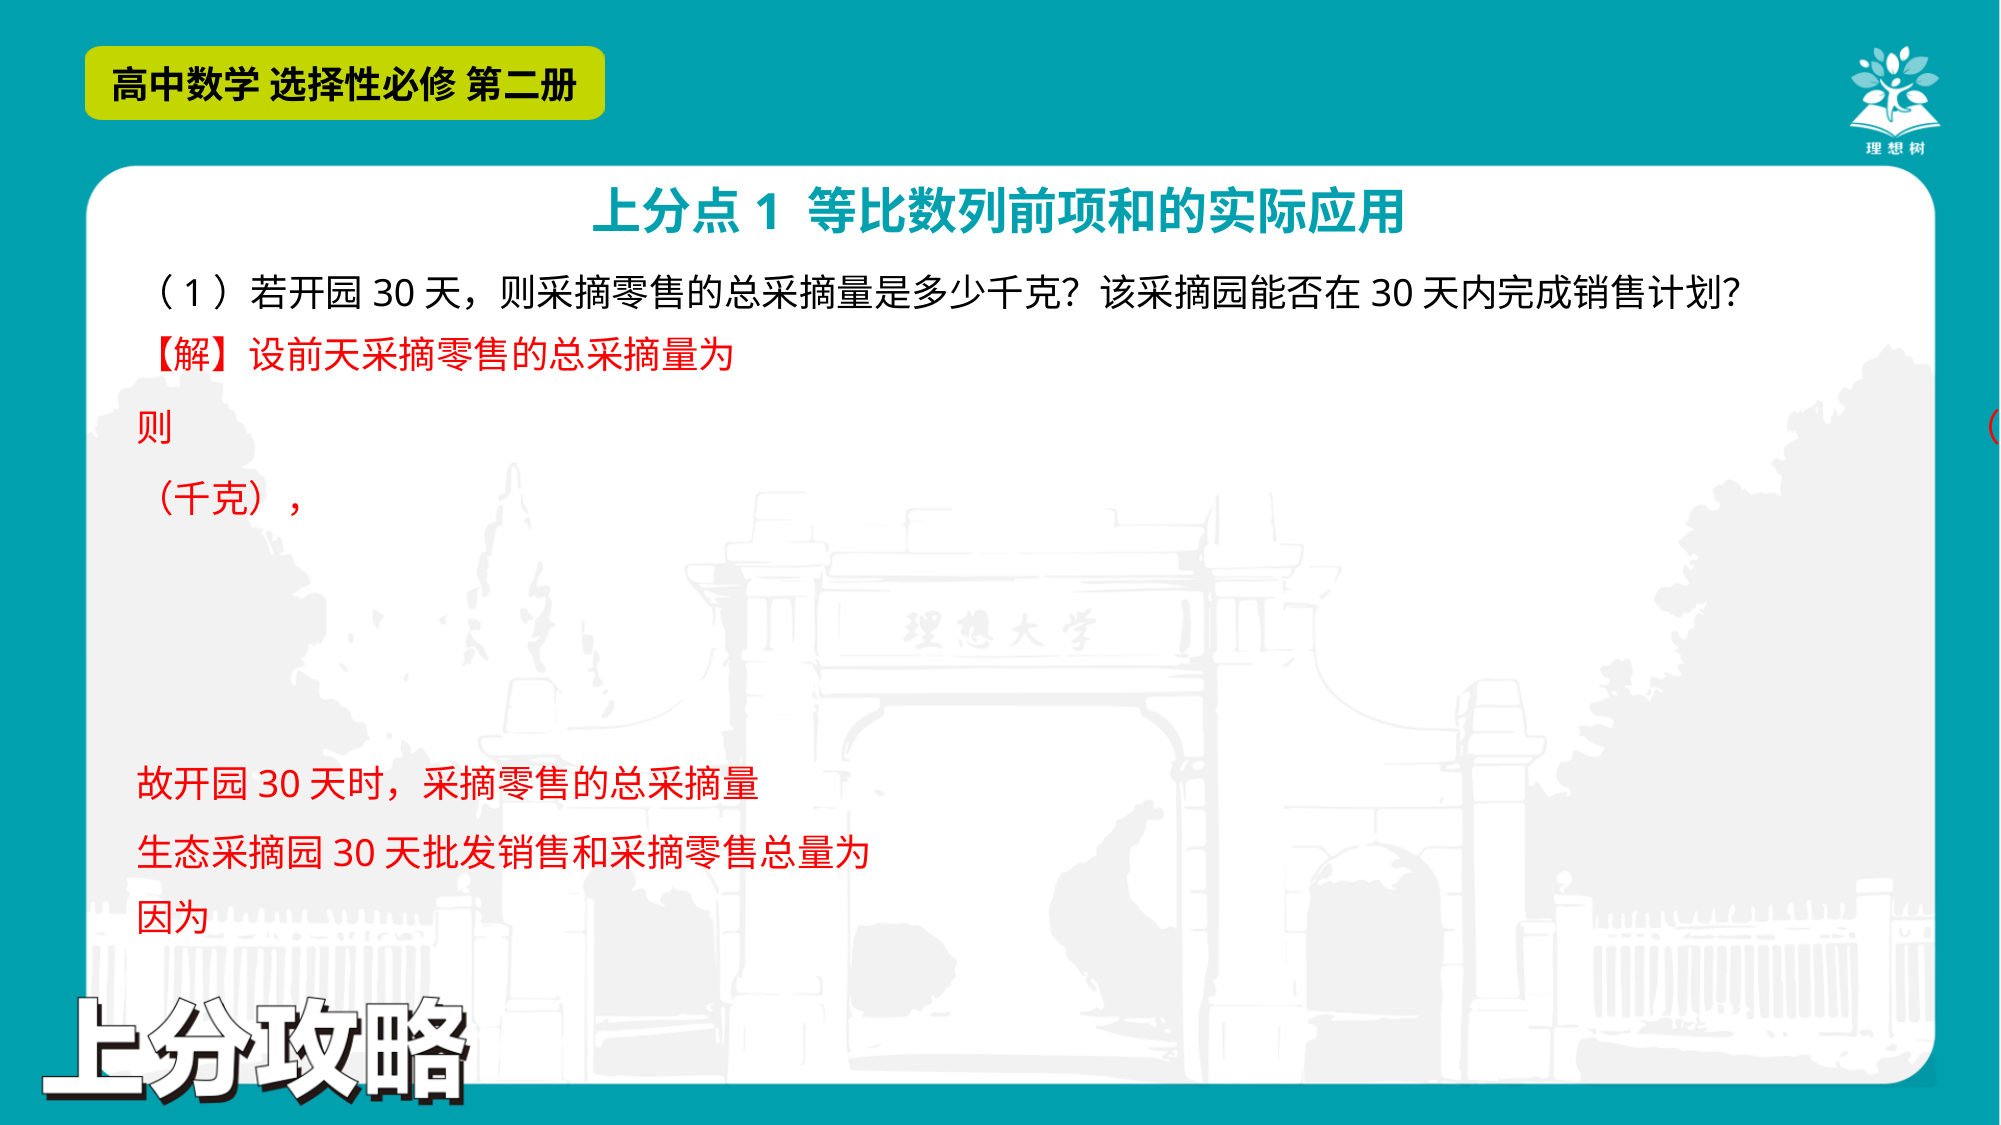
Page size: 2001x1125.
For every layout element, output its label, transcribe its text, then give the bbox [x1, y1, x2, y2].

text_box （1）若开园30天，则采摘零售的总采摘量是多少千克？该采摘园能否在30天内完成销售计划？ [136, 247, 1865, 308]
picture [0, 0, 2000, 1125]
